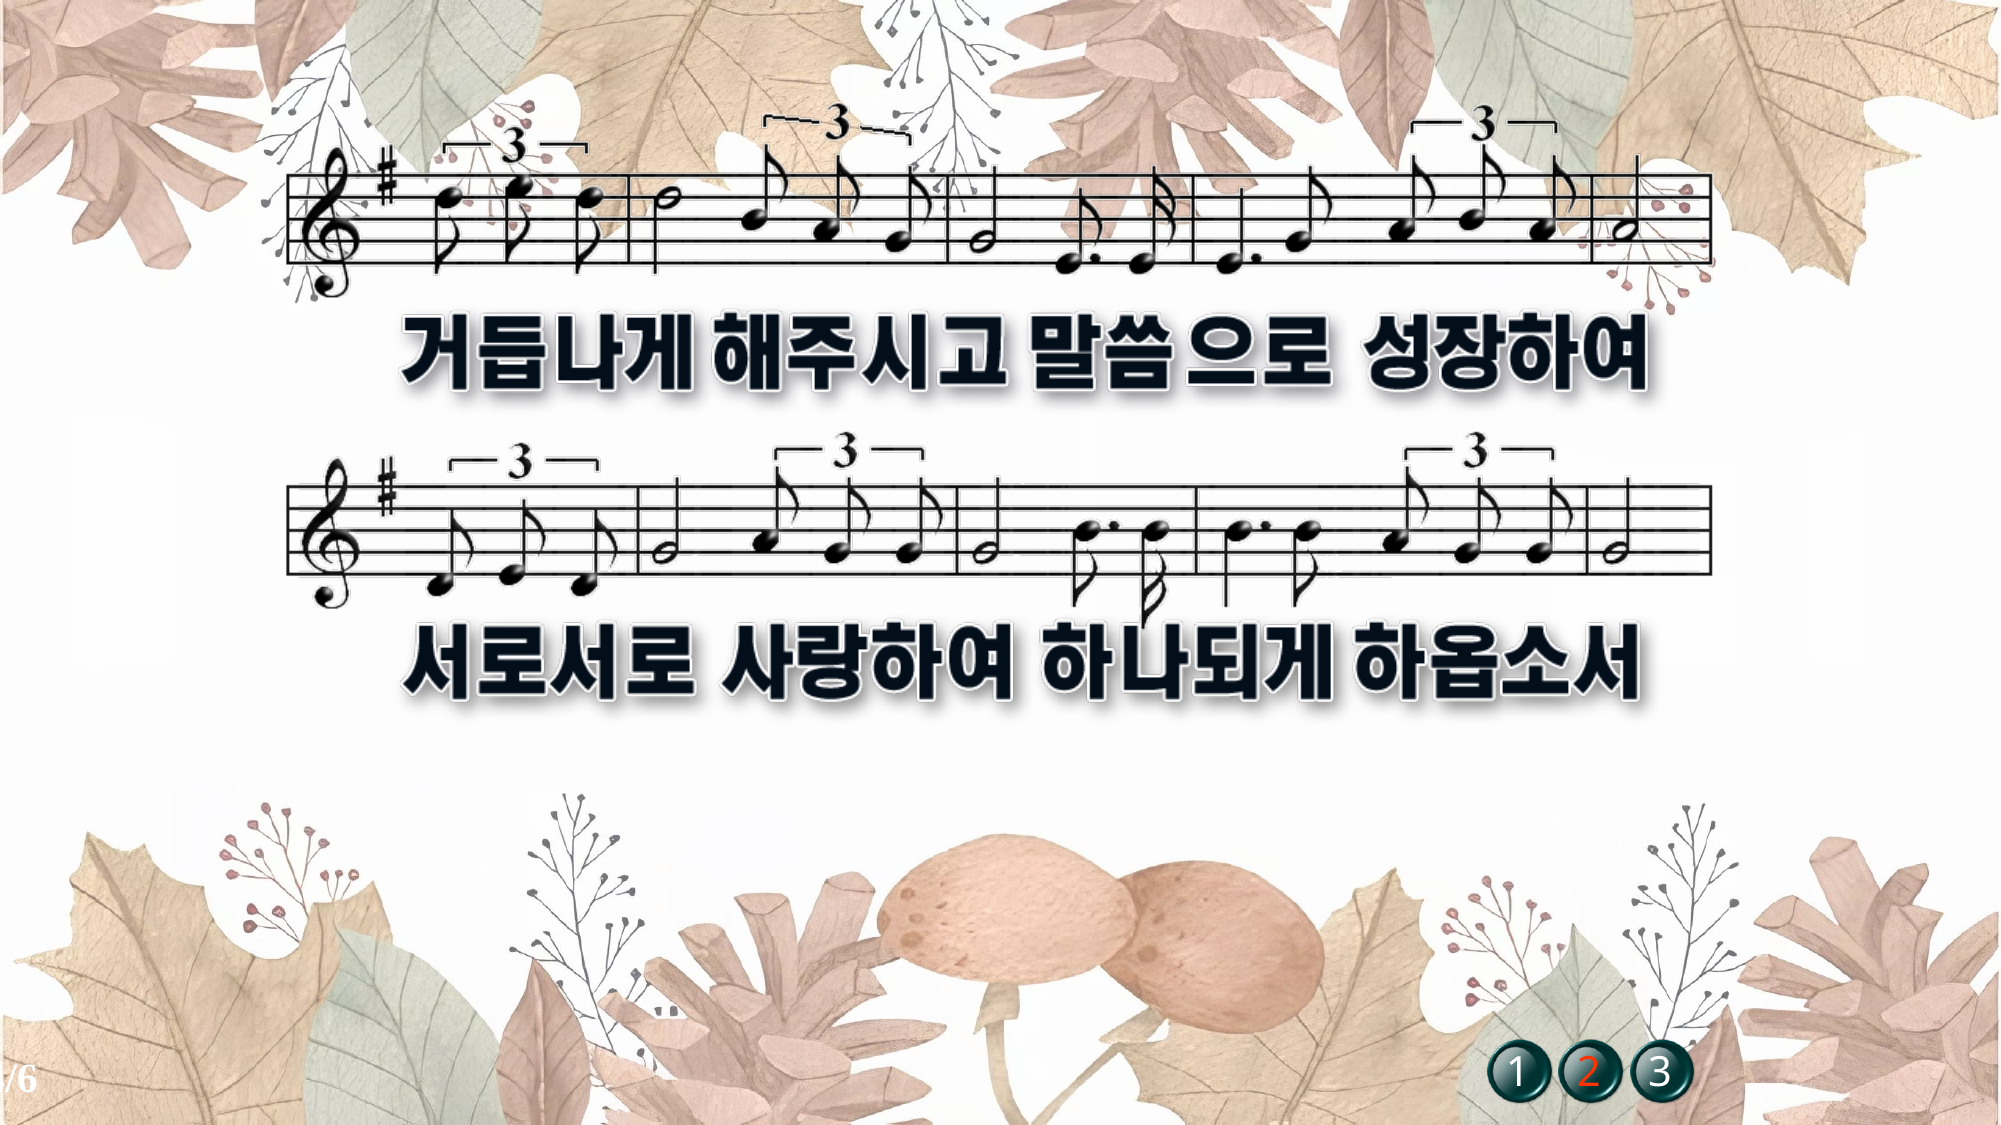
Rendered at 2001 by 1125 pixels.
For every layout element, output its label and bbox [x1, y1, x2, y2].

picture [0, 0, 2001, 1125]
text_box [1555, 1035, 1626, 1106]
text_box [1484, 1035, 1555, 1106]
text_box [1627, 1035, 1697, 1106]
